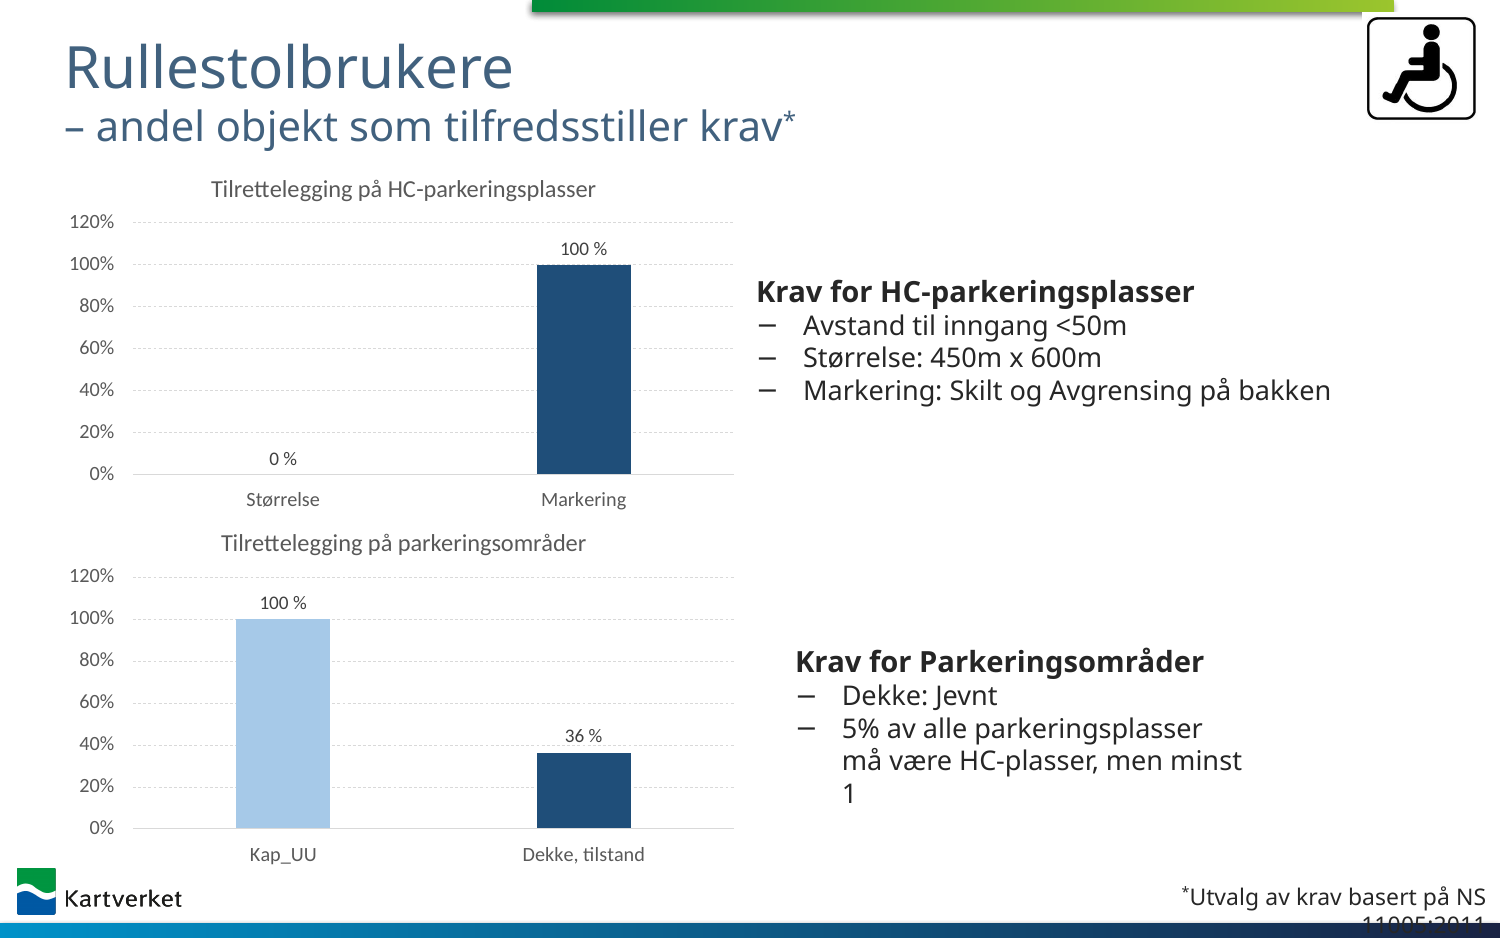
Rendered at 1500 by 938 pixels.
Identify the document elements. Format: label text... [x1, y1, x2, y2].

text_box Krav for Parkeringsområder Dekke: Jevnt 5% av alle parkeringsplasser må være HC-plasser, men minst 1 [780, 636, 1261, 816]
text_box Rullestolbrukere – andel objekt som tilfredsstiller krav* [49, 25, 1431, 158]
picture [62, 520, 746, 874]
text_box Krav for HC-parkeringsplasser Avstand til inngang <50m Størrelse: 450m x 600m Markering: Skilt og Avgrensing på bakken [750, 265, 1346, 413]
picture [1362, 12, 1481, 126]
text_box *Utvalg av krav basert på NS 11005:2011 [1068, 873, 1500, 938]
picture [62, 166, 746, 519]
